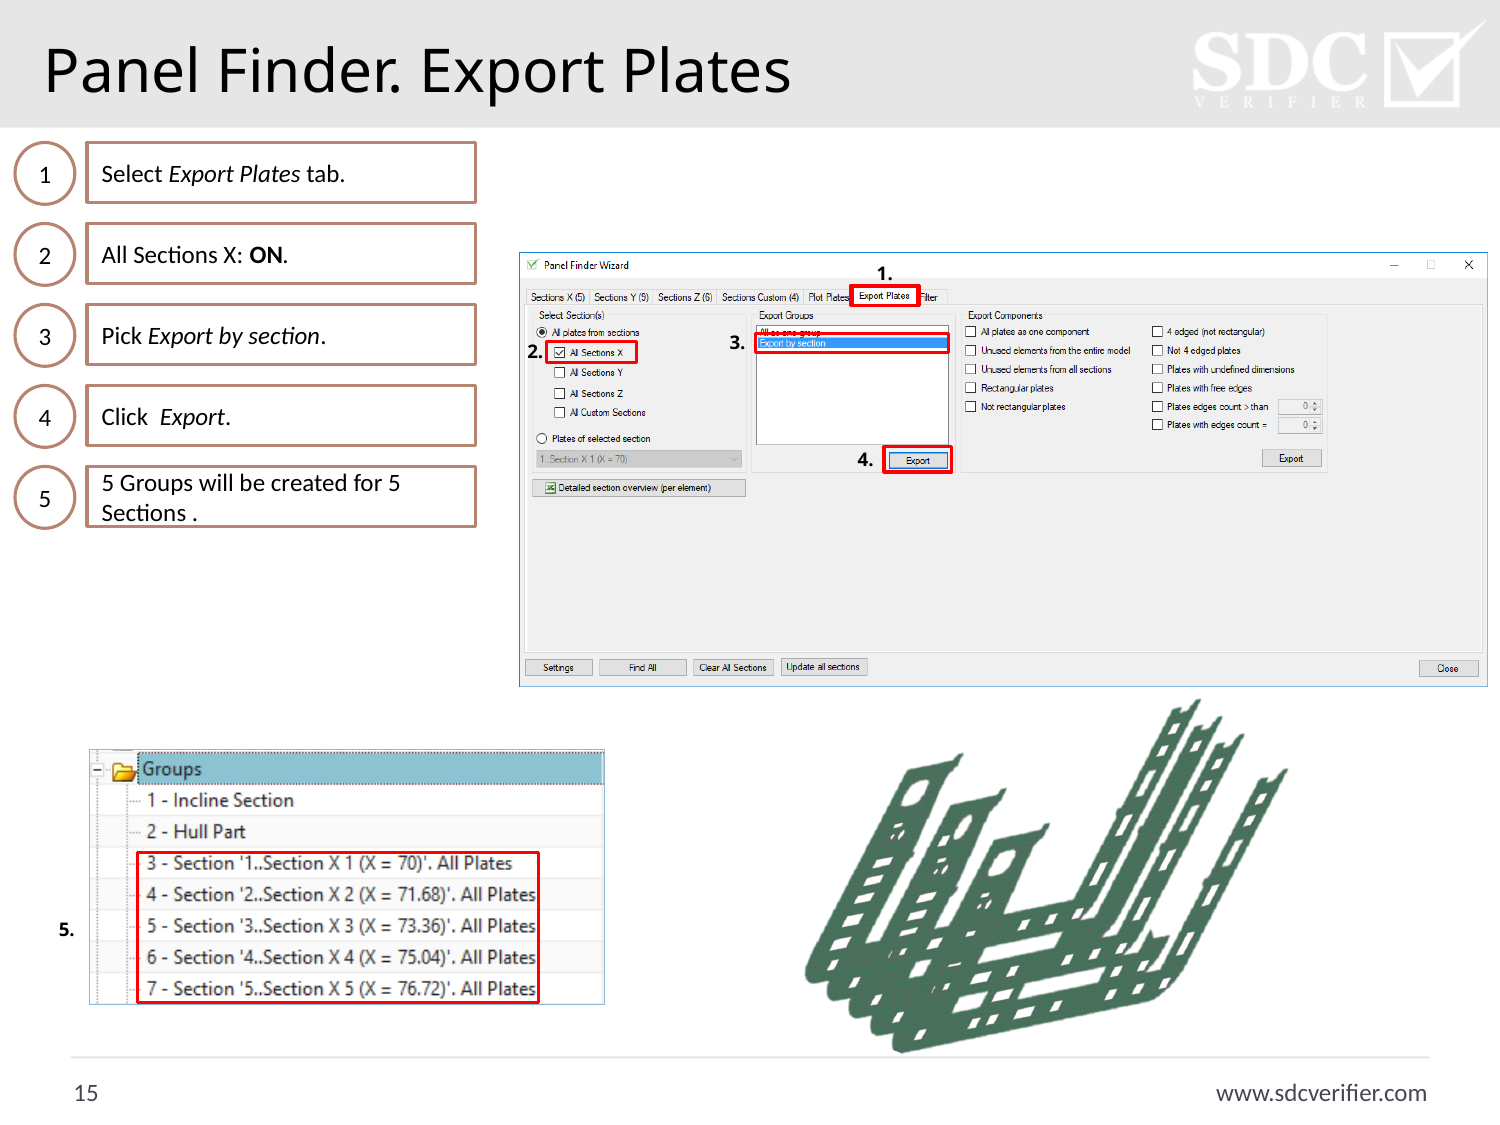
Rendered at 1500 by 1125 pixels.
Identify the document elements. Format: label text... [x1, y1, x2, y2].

title Panel Finder. Export Plates [29, 24, 1478, 113]
footer www.sdcverifier.com [1200, 1072, 1443, 1111]
text_box 4 [13, 383, 77, 449]
text_box Click Export. [85, 384, 477, 447]
slide_number 15 [58, 1073, 163, 1109]
picture [0, 0, 1500, 1125]
text_box 2 [13, 221, 77, 287]
text_box All Sections X: ON. [85, 222, 477, 285]
text_box 1 [13, 140, 77, 206]
text_box 5. [43, 910, 83, 948]
text_box 5 Groups will be created for 5 Sections . [85, 465, 477, 528]
text_box 5 [13, 464, 77, 530]
text_box 3 [13, 302, 77, 368]
text_box Select Export Plates tab. [85, 141, 477, 204]
text_box Pick Export by section. [85, 303, 477, 366]
